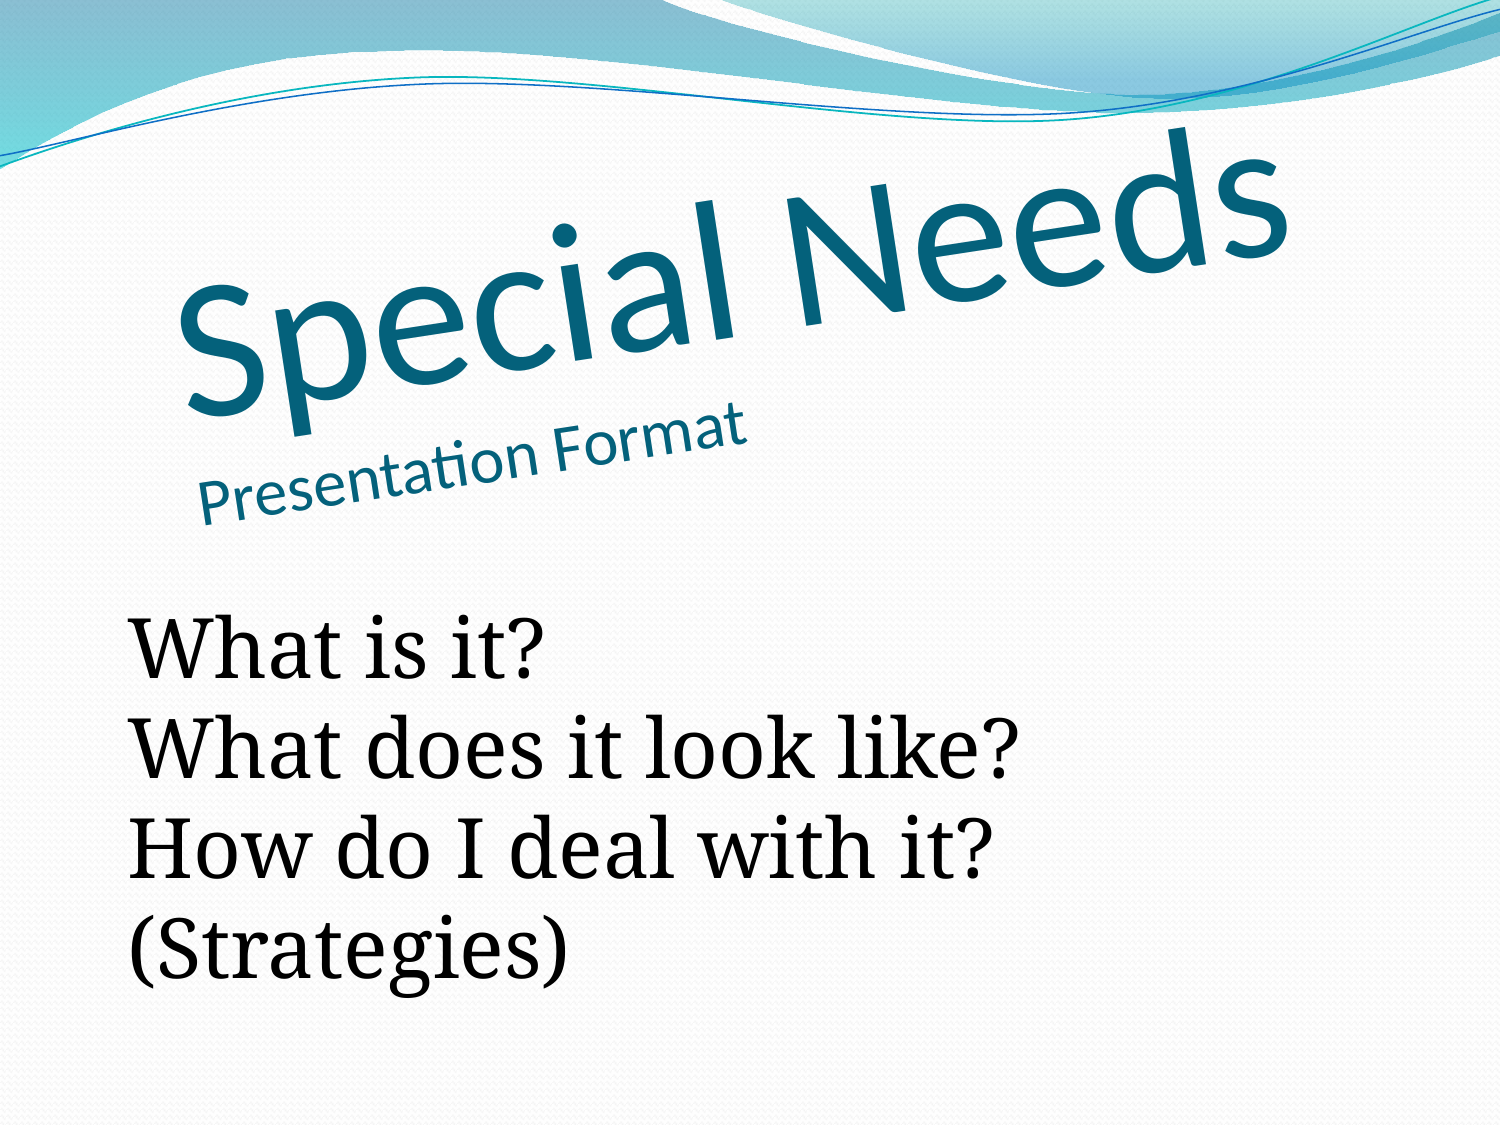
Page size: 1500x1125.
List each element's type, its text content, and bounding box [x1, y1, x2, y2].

text_box What is it? What does it look like? How do I deal with it? (Strategies) [112, 587, 1388, 1003]
title Special Needs Presentation Format [174, 174, 1366, 541]
